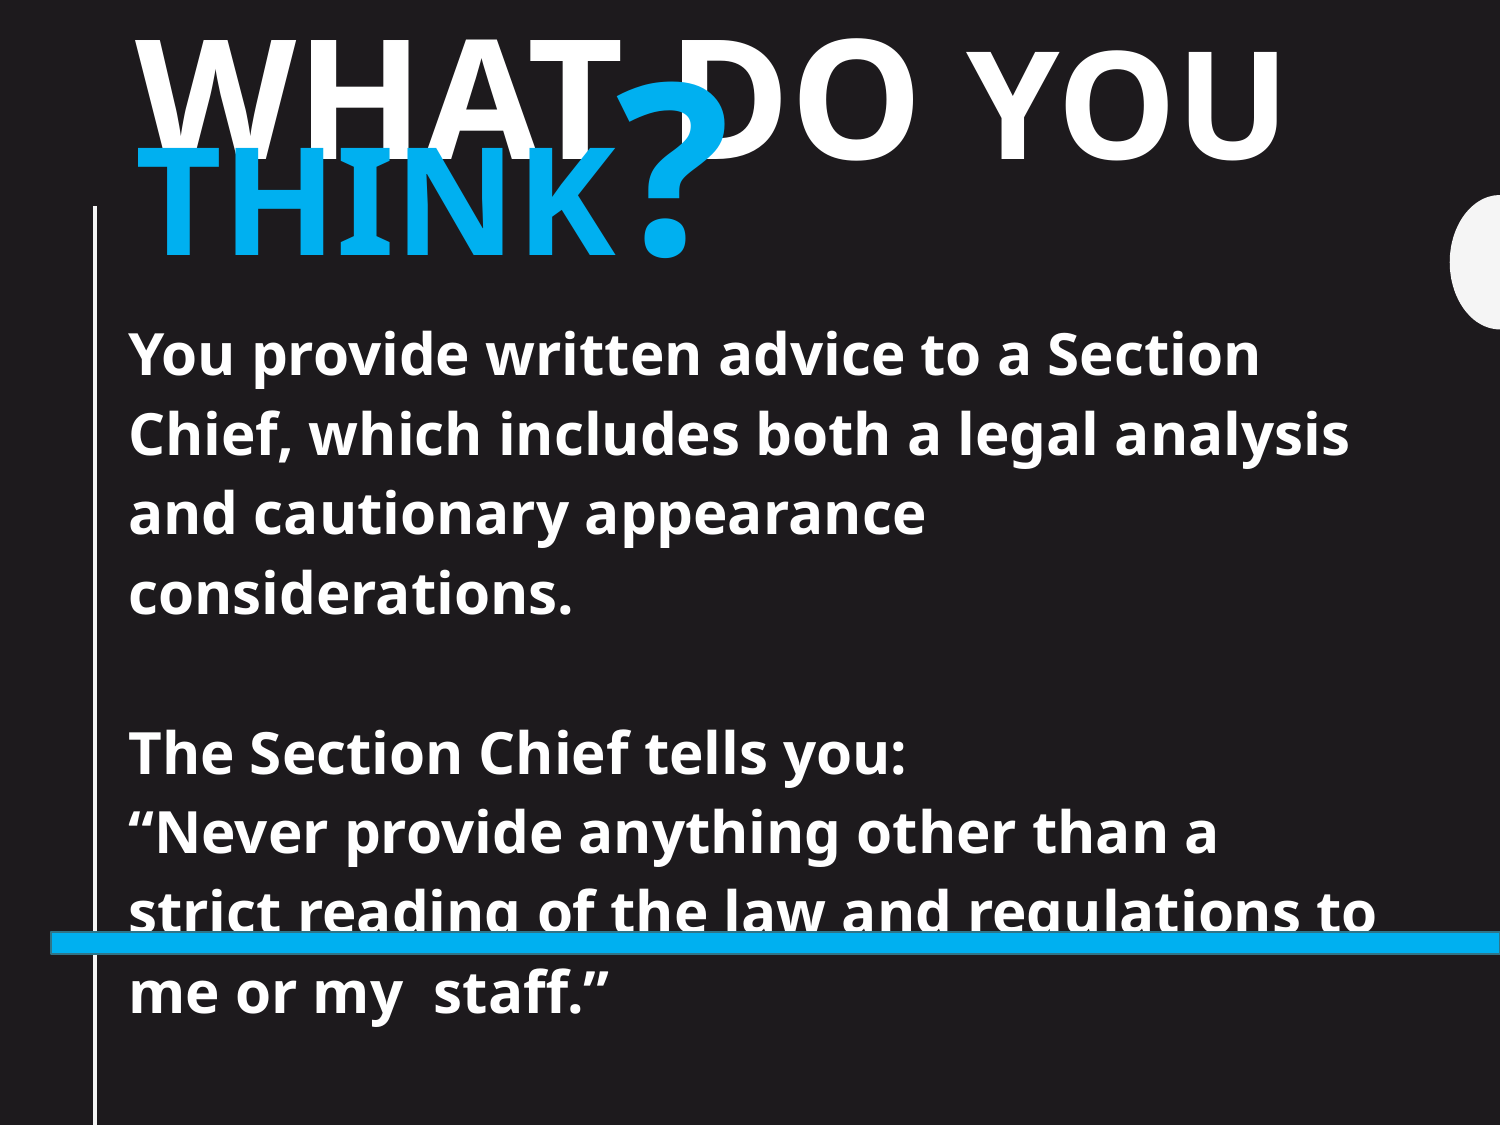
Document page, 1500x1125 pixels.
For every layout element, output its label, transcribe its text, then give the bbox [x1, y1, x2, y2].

subtitle You provide written advice to a Section Chief, which includes both a legal analysis and cautionary appearance considerations. The Section Chief tells you: “Never provide anything other than a strict reading of the law and regulations to me or my staff.” [113, 299, 1396, 572]
text_box [50, 931, 1500, 955]
title What do you Think? [120, 75, 1500, 526]
